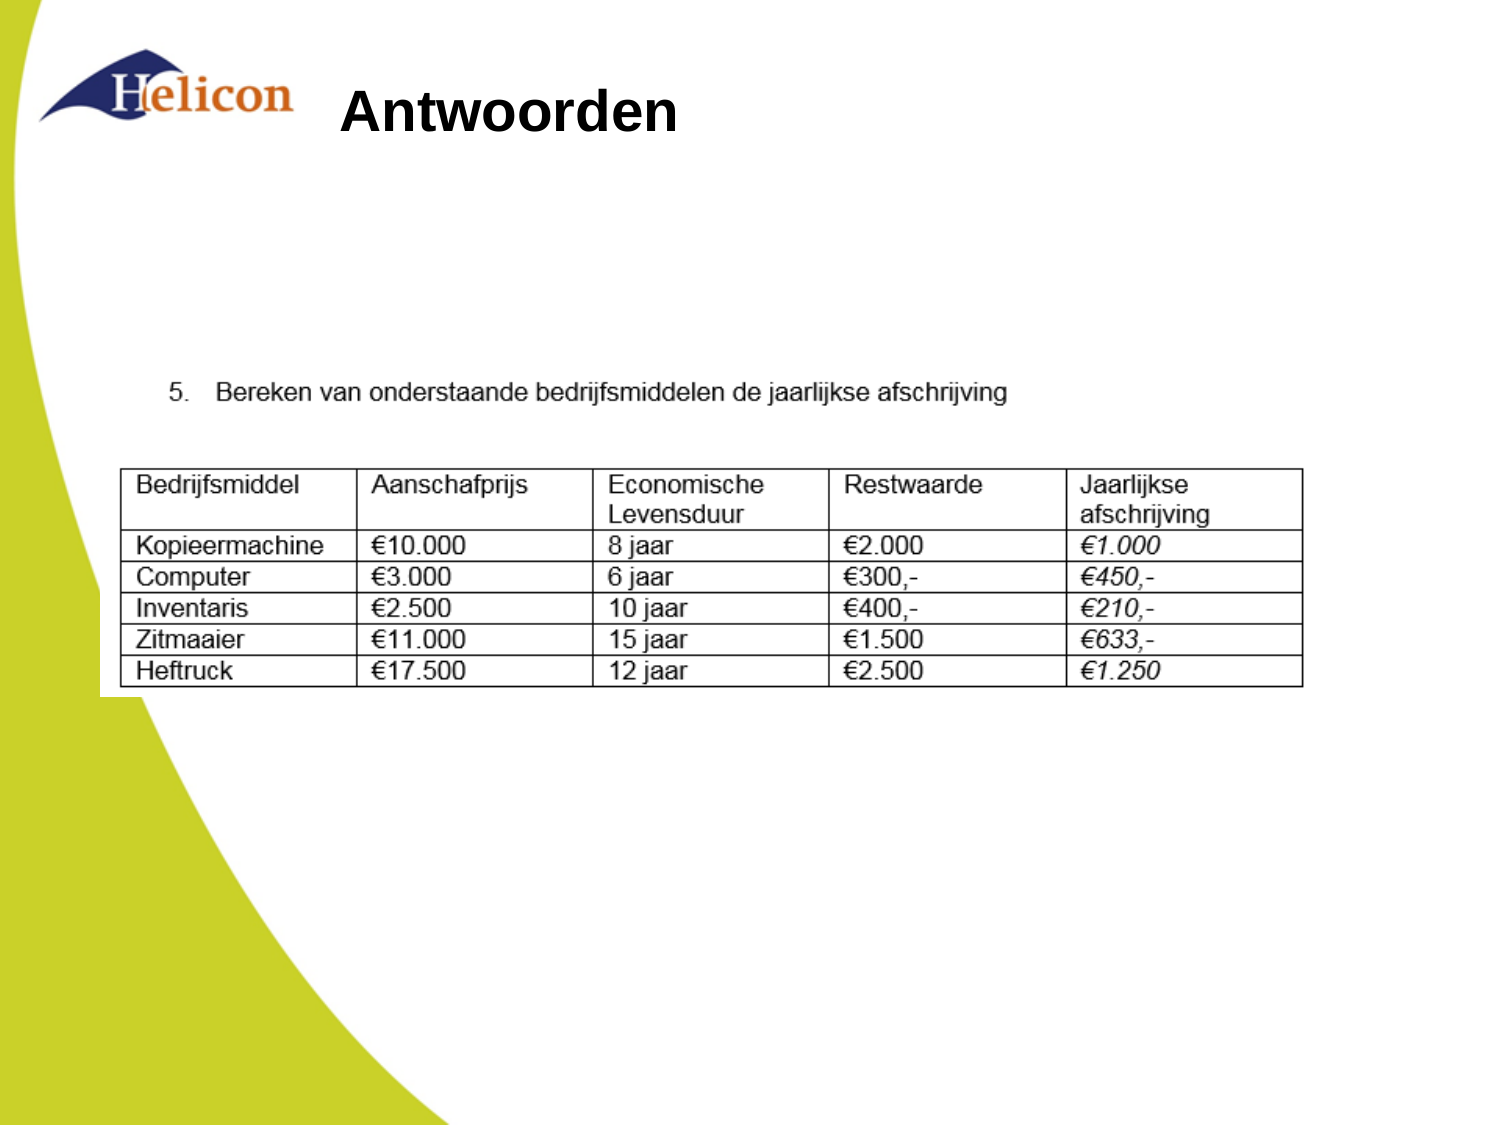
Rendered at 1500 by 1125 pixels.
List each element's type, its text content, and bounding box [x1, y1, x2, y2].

title Antwoorden [324, 54, 1415, 161]
picture [0, 0, 1500, 1125]
